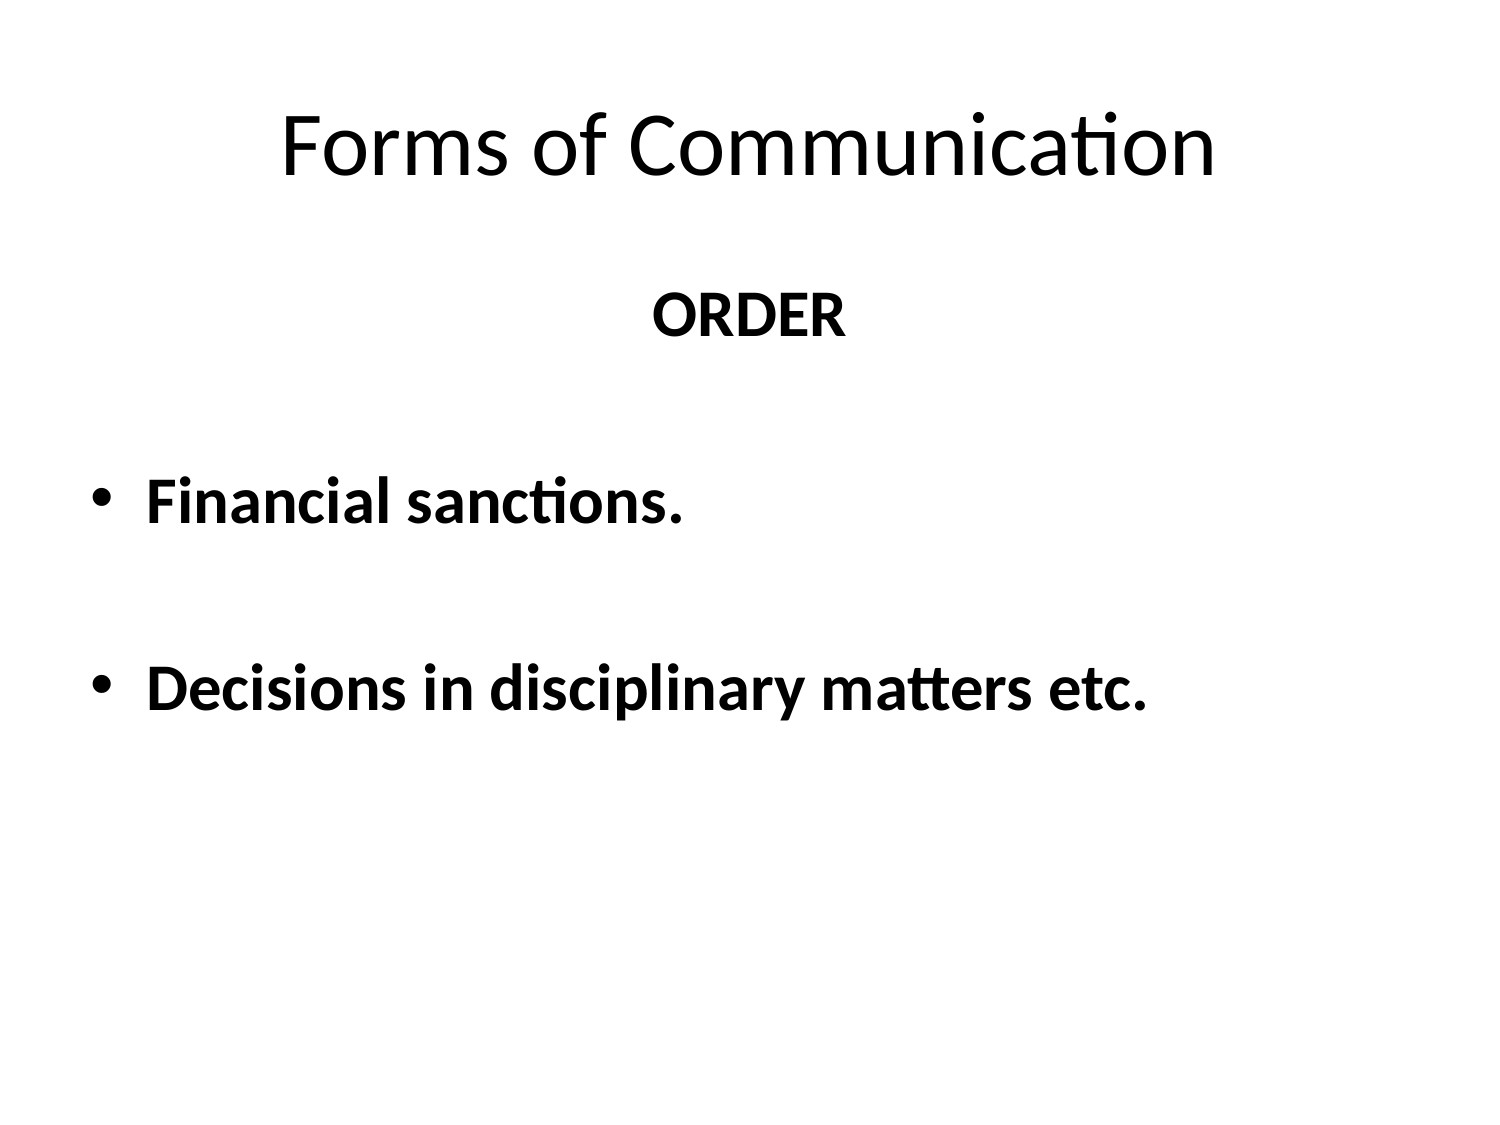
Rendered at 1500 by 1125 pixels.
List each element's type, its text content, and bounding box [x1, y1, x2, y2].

list ORDER Financial sanctions. Decisions in disciplinary matters etc. [75, 262, 1425, 1005]
title Forms of Communication [75, 45, 1425, 233]
